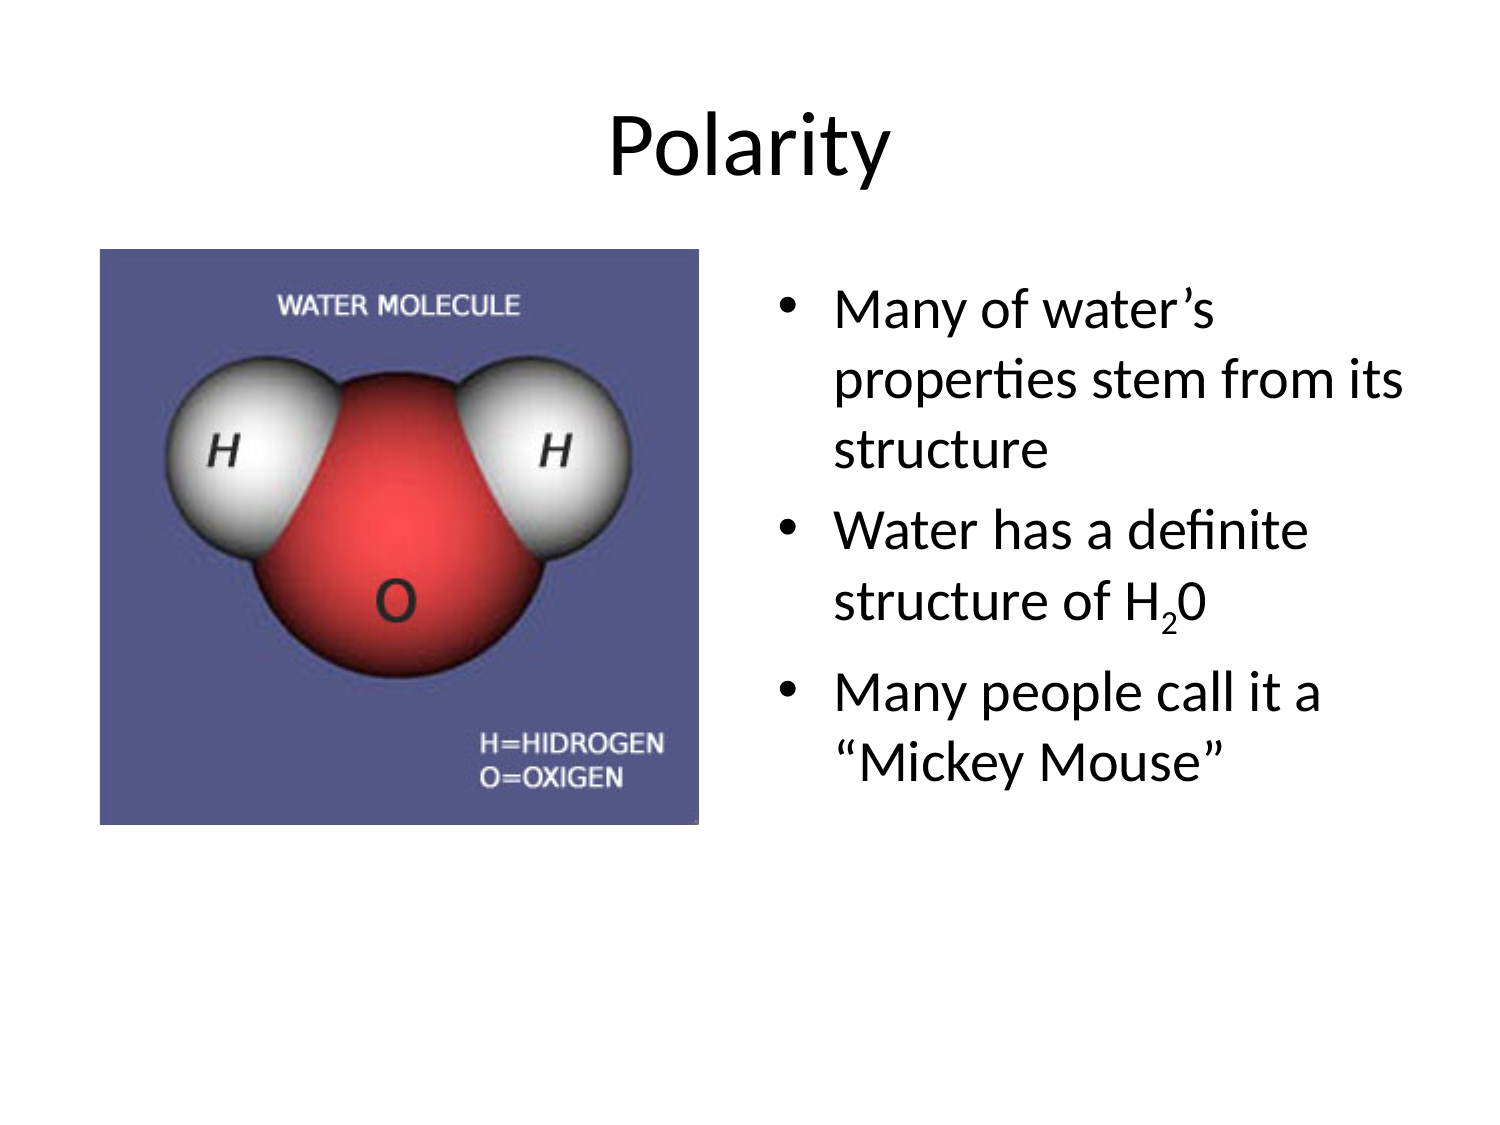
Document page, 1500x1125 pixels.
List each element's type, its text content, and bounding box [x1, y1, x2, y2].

list Many of water’s properties stem from its structure Water has a definite structure of H20 Many people call it a “Mickey Mouse” [762, 262, 1425, 1005]
picture [99, 249, 700, 826]
title Polarity [75, 45, 1425, 233]
